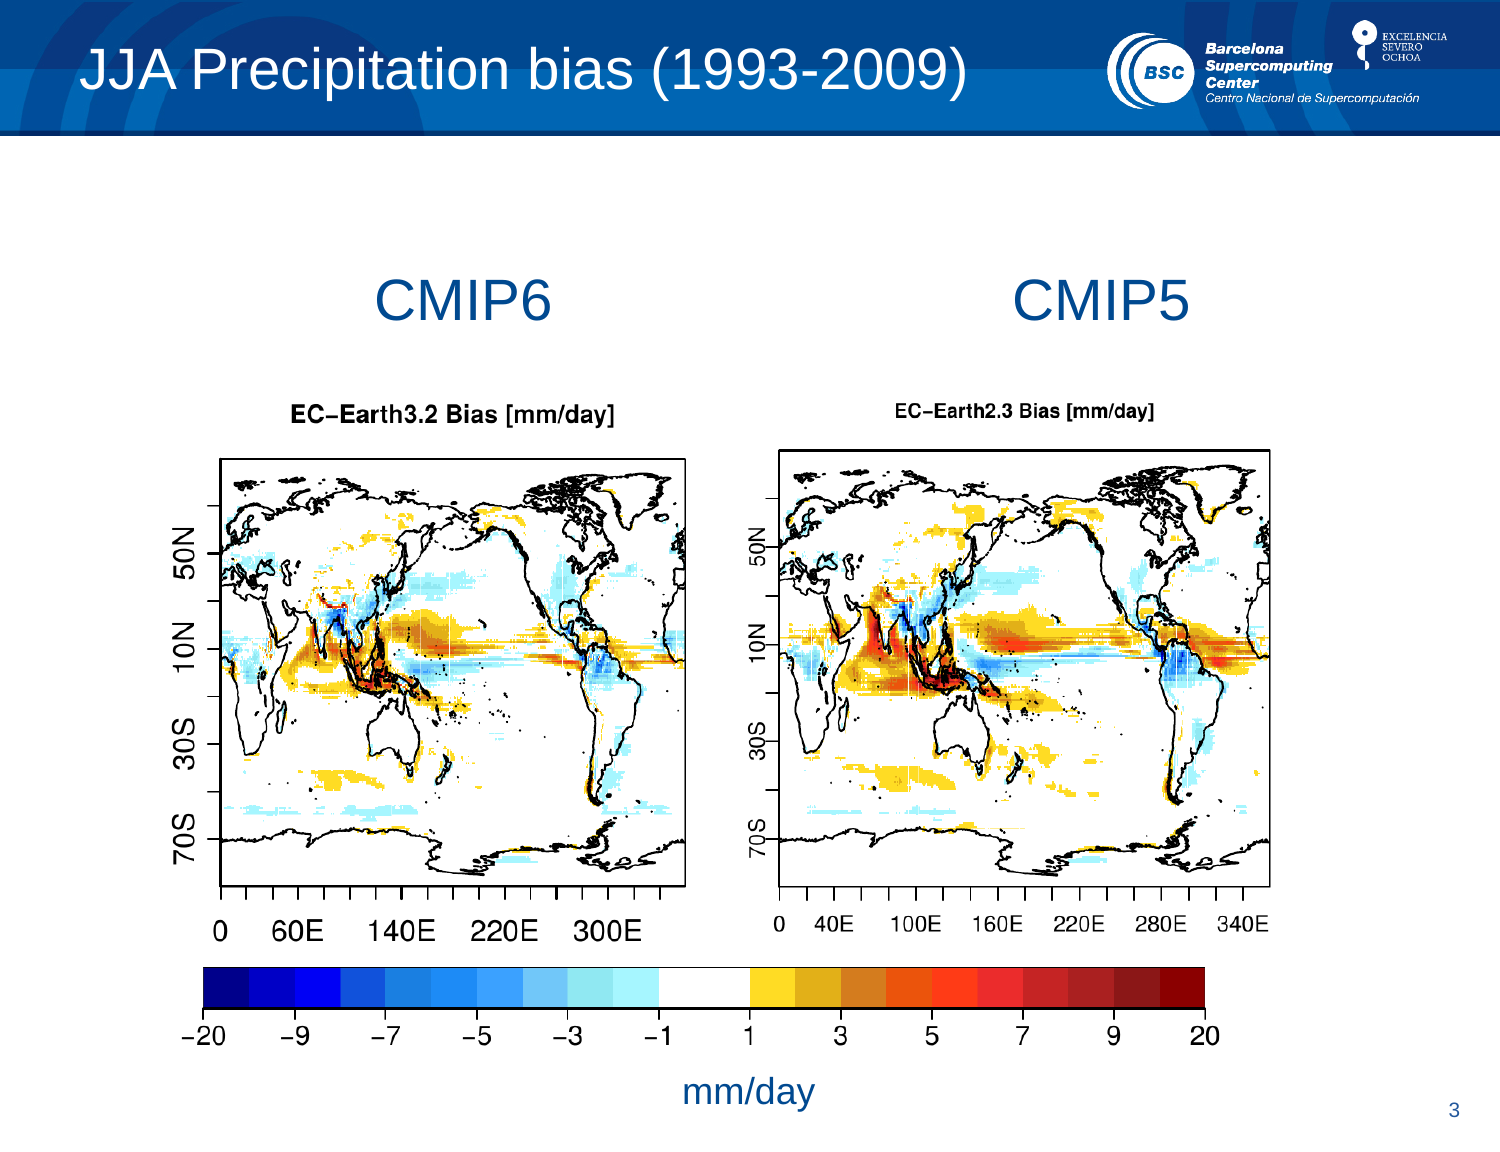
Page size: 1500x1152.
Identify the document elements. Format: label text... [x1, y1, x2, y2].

title JJA Precipitation bias (1993-2009) [65, 23, 1081, 138]
text_box CMIP5 [997, 254, 1235, 340]
picture [0, 0, 1500, 136]
picture [135, 395, 1300, 1049]
text_box CMIP6 [360, 254, 597, 340]
text_box mm/day [667, 1059, 1500, 1120]
